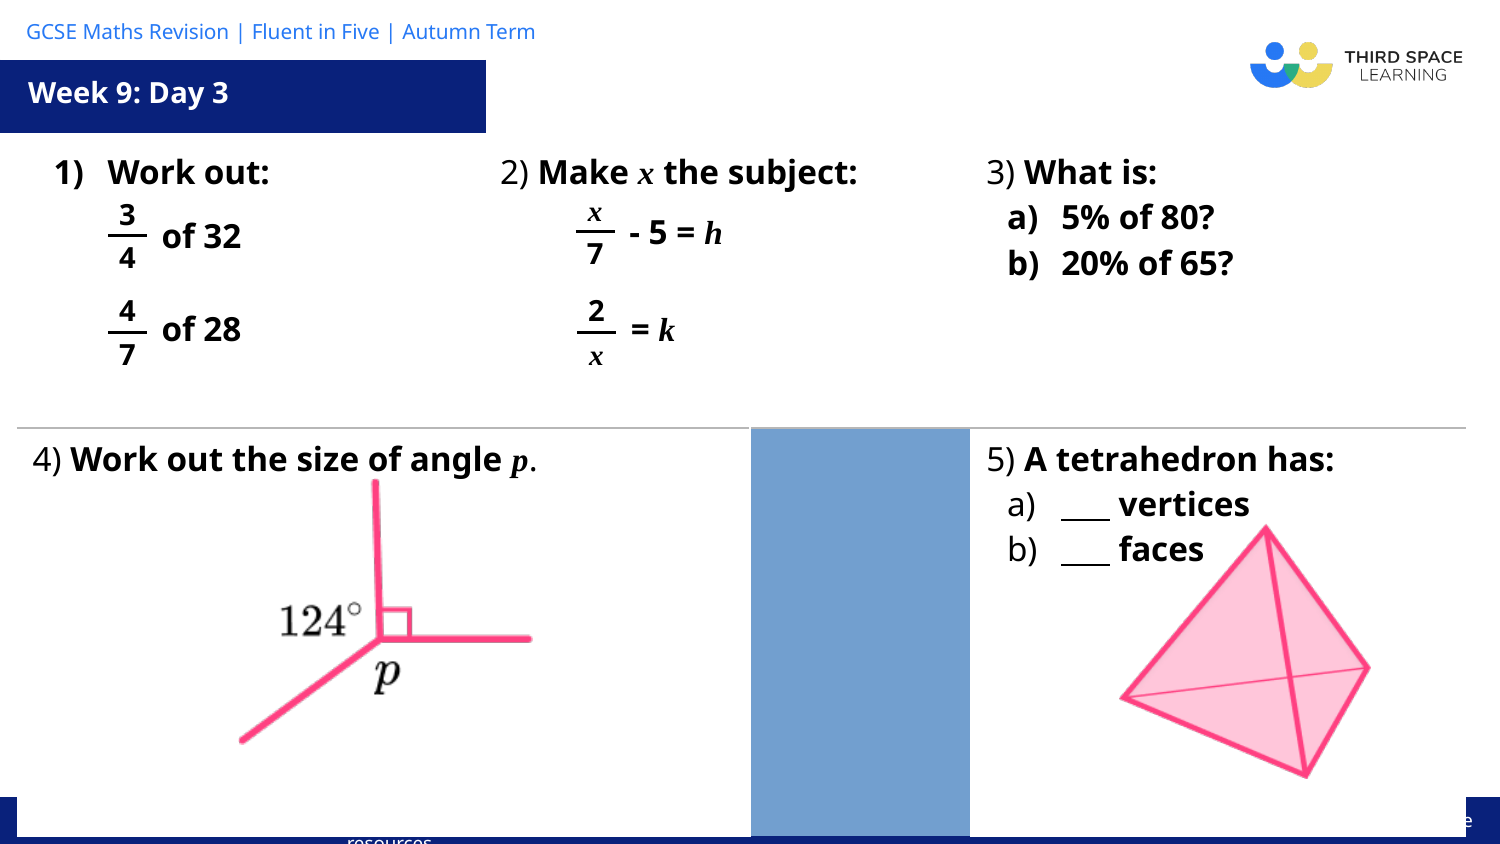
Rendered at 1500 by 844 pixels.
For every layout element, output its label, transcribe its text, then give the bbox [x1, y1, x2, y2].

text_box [576, 292, 617, 373]
picture [1118, 523, 1371, 780]
table_cell 4) Work out the size of angle p. [19, 429, 749, 835]
table_header Work out: [19, 142, 484, 427]
table_header 2) Make x the subject: [486, 142, 970, 427]
text_box of 28 [148, 292, 273, 363]
text_box = k [617, 292, 742, 363]
picture [238, 478, 533, 745]
text_box - 5 = h [619, 196, 897, 267]
text_box Week 9: Day 3 [13, 59, 383, 160]
picture [1250, 33, 1465, 99]
table_cell 5) A tetrahedron has: ⠀⠀ vertices ⠀⠀ faces [972, 429, 1464, 835]
text_box of 32 [152, 200, 273, 271]
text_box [575, 191, 615, 272]
table_header 3) What is: 5% of 80? 20% of 65? [972, 142, 1464, 427]
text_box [107, 195, 148, 276]
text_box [107, 292, 148, 373]
